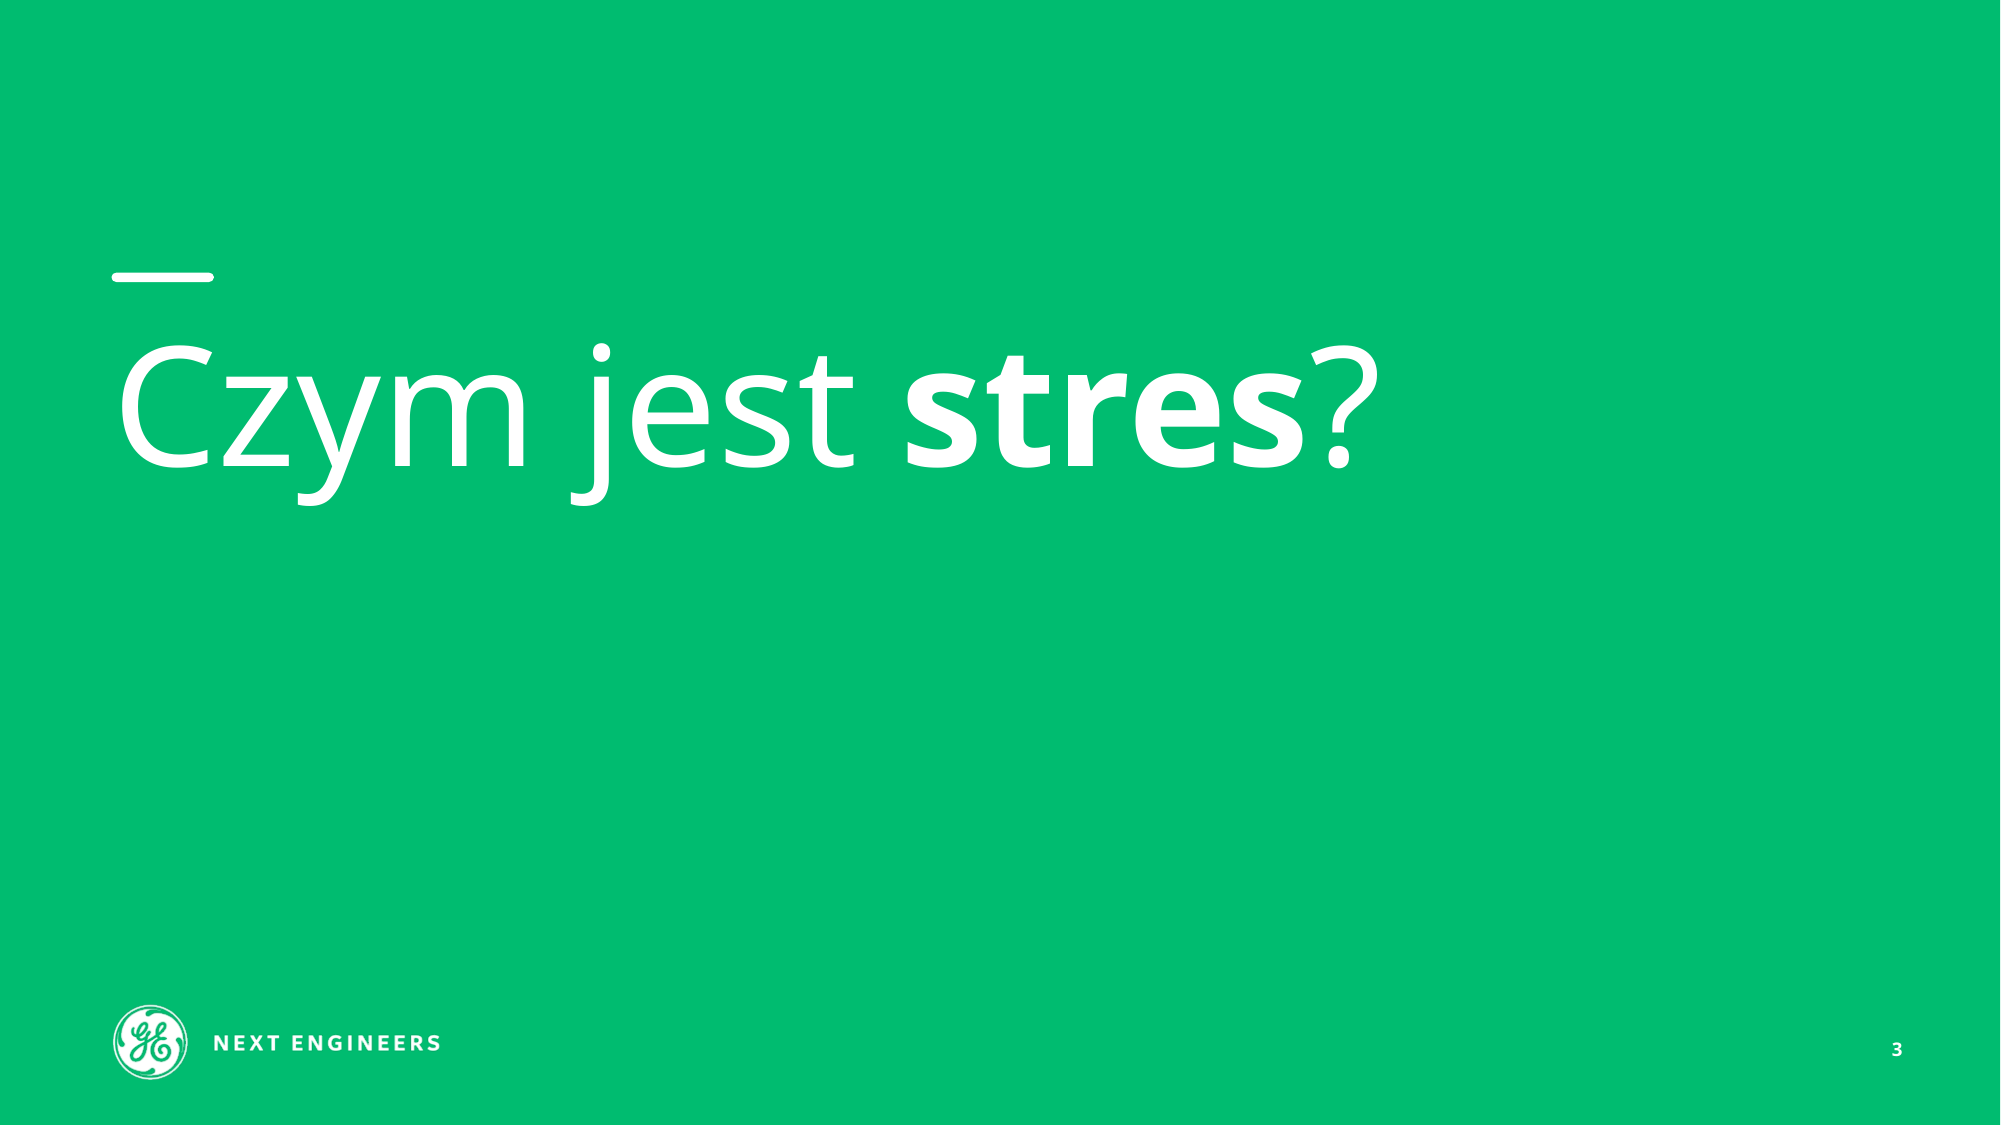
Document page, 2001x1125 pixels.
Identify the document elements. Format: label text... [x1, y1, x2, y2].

slide_number 3 [1796, 1020, 1918, 1081]
picture [0, 0, 2001, 1125]
list Czym jest stres? [112, 299, 1486, 423]
